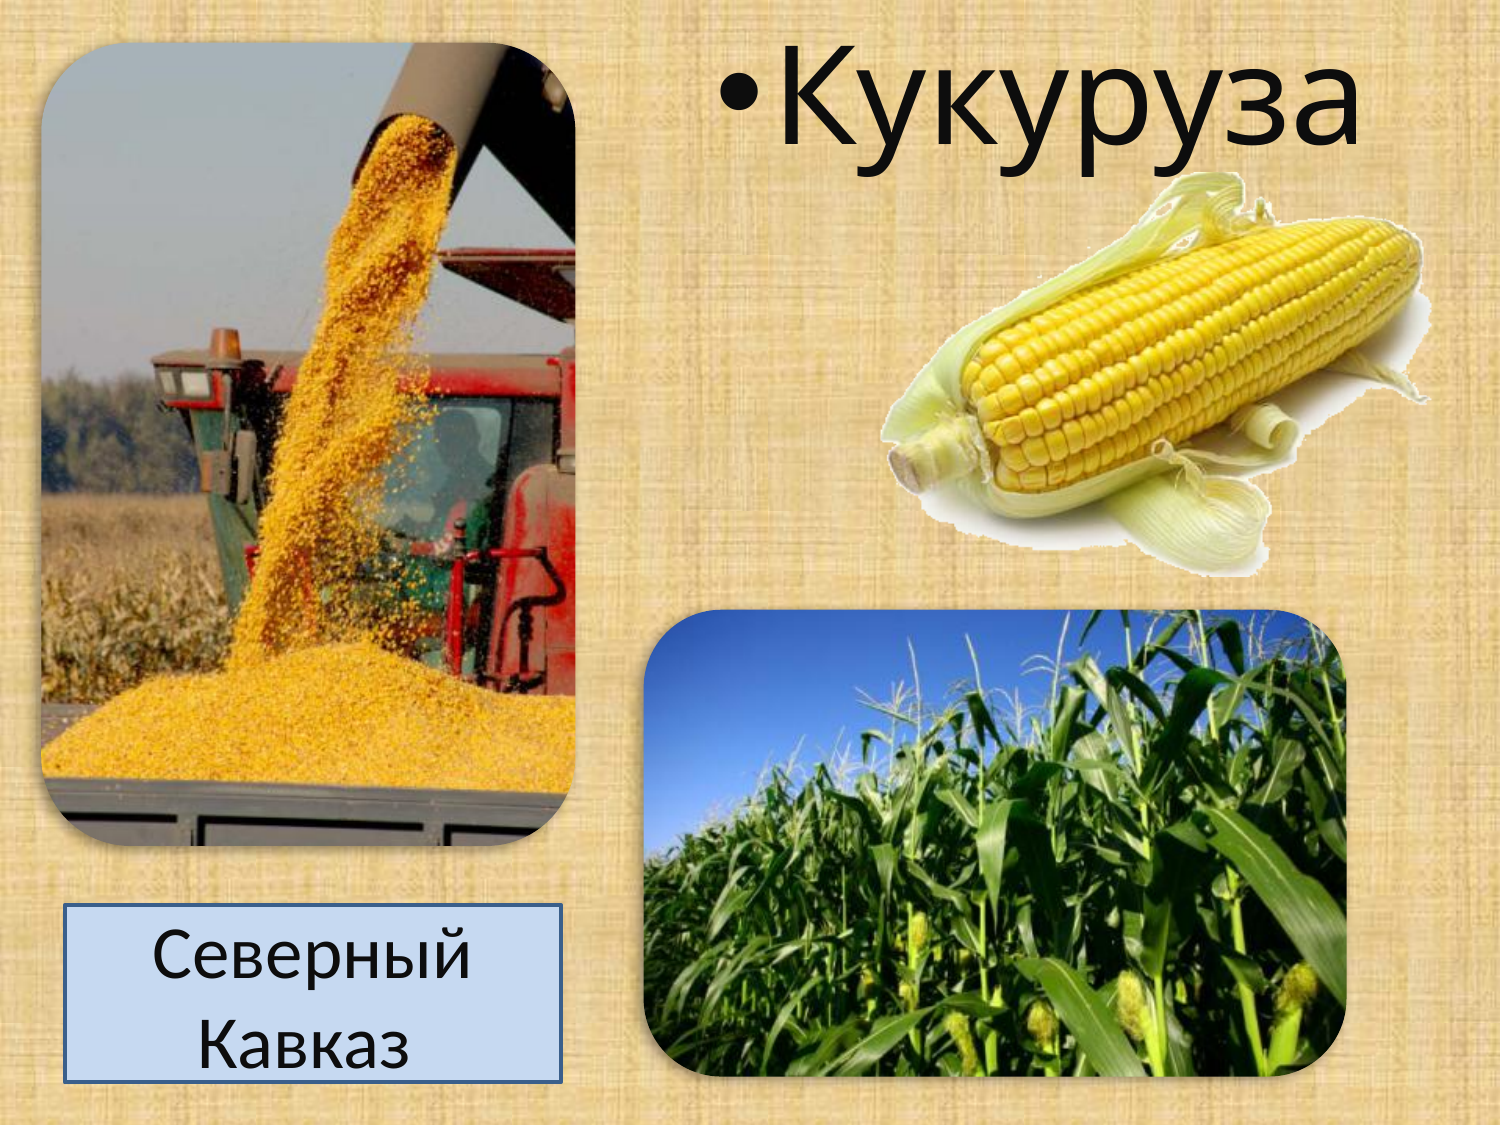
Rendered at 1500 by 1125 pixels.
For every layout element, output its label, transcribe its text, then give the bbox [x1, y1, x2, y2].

picture [0, 0, 1500, 1125]
text_box Кукуруза [584, 0, 1500, 173]
text_box Северный Кавказ [63, 903, 563, 1084]
